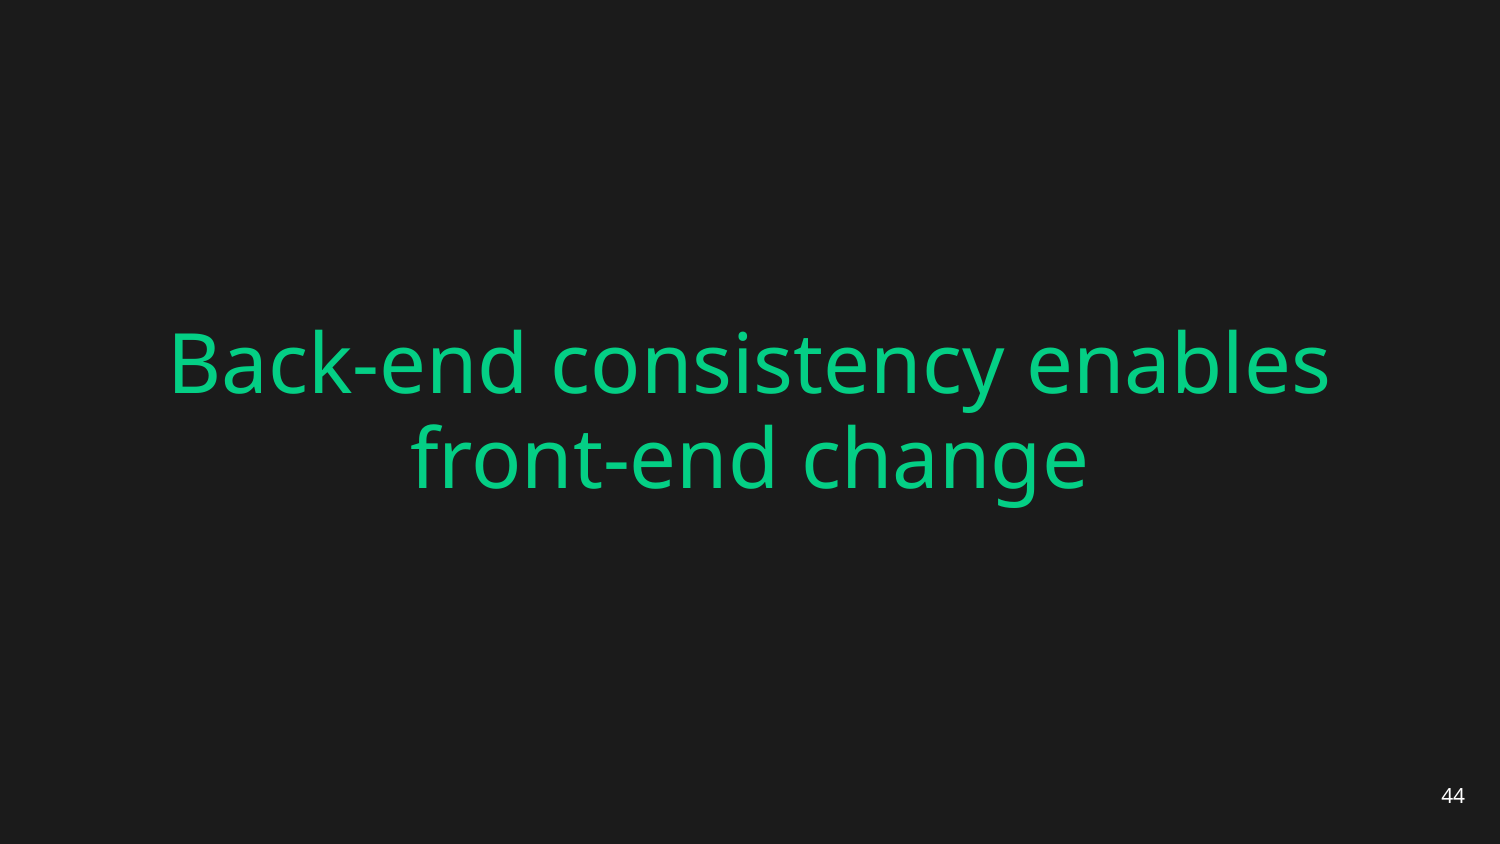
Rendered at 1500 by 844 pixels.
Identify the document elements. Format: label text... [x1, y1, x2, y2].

slide_number 44 [1389, 764, 1480, 830]
title Back-end consistency enables front-end change [51, 72, 1449, 753]
